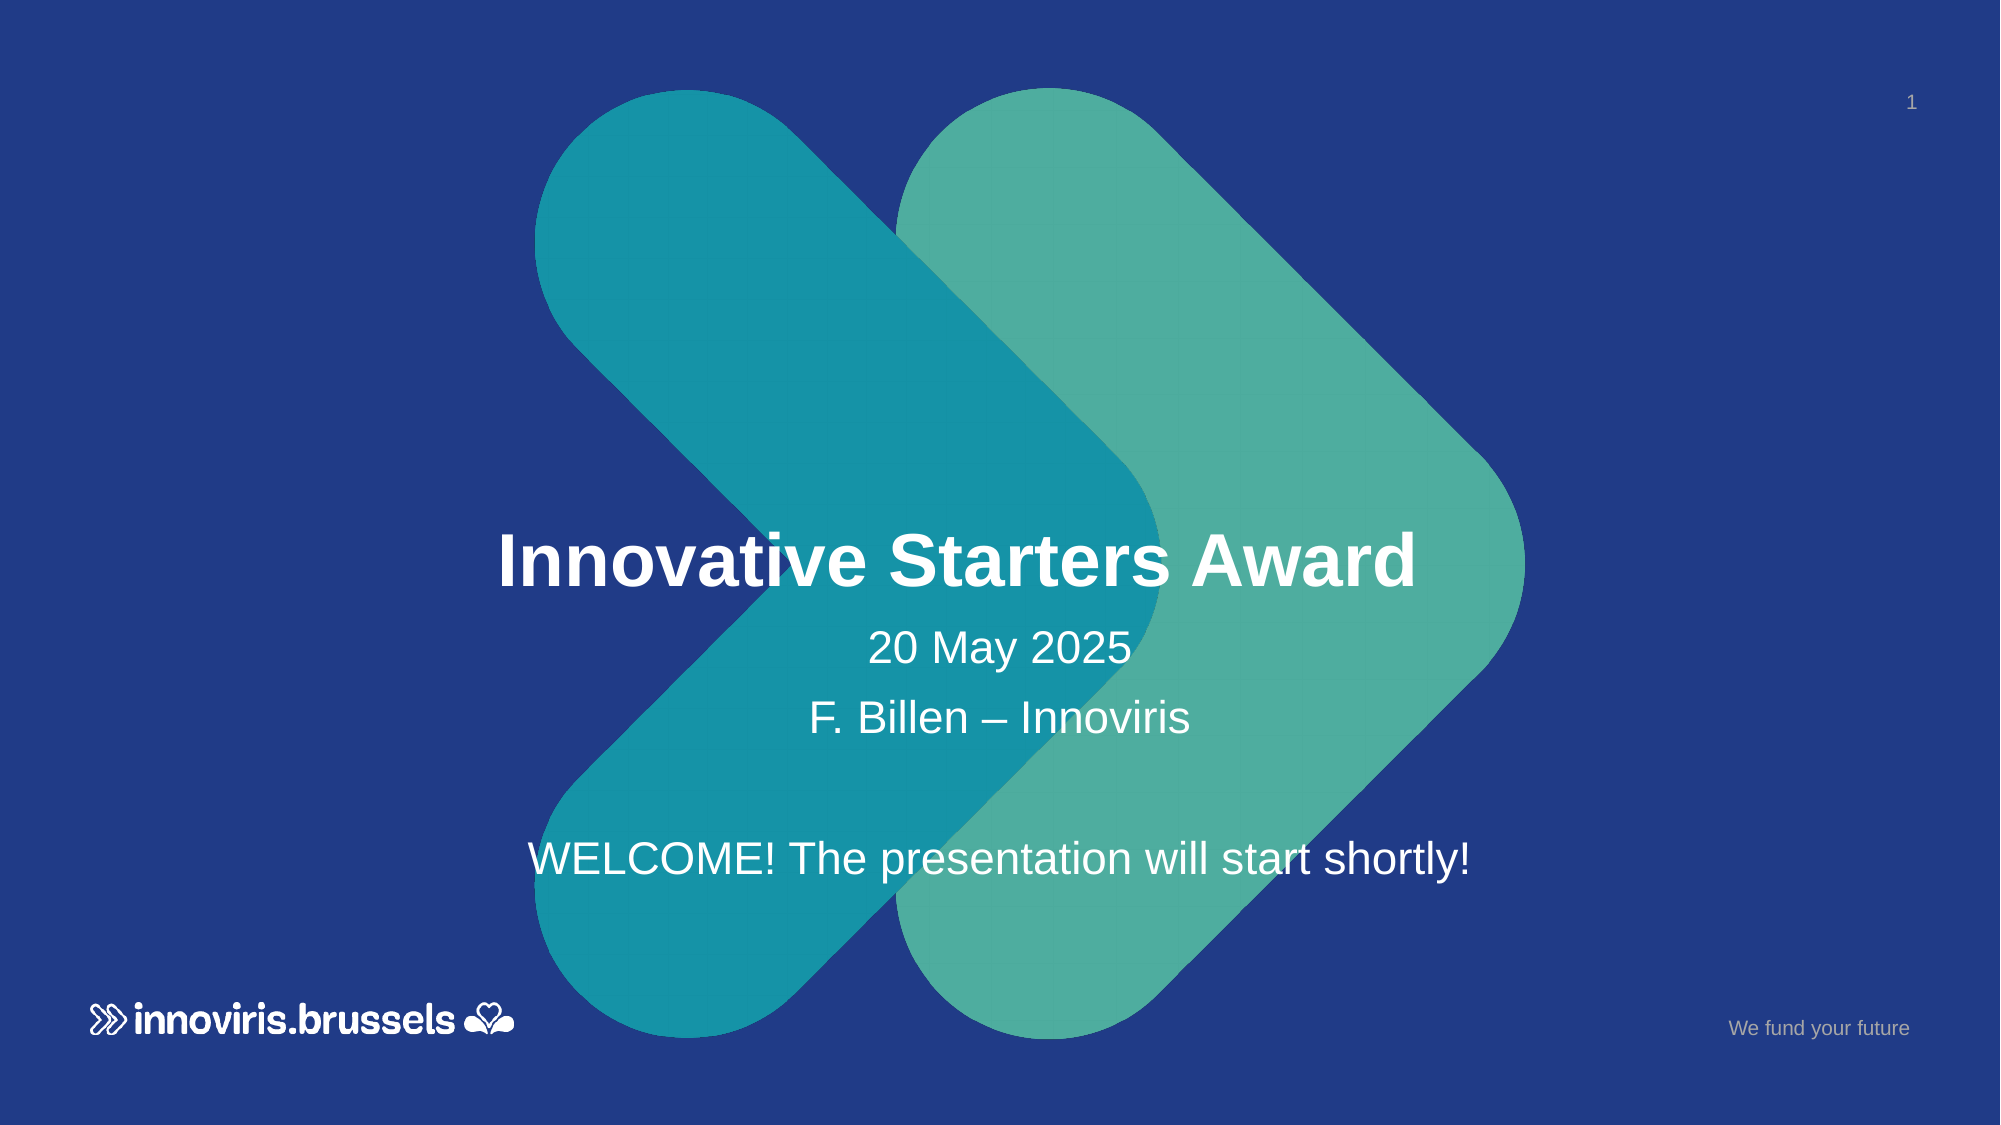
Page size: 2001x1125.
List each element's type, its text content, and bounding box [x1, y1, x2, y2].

slide_number 1 [1482, 70, 1933, 131]
picture [509, 54, 1552, 453]
text_box 20 May 2025 F. Billen – Innoviris WELCOME! The presentation will start shortly! [287, 616, 1713, 954]
footer We fund your future [1250, 996, 1926, 1057]
text_box Innovative Starters Award [310, 453, 1607, 616]
picture [90, 954, 1552, 1077]
